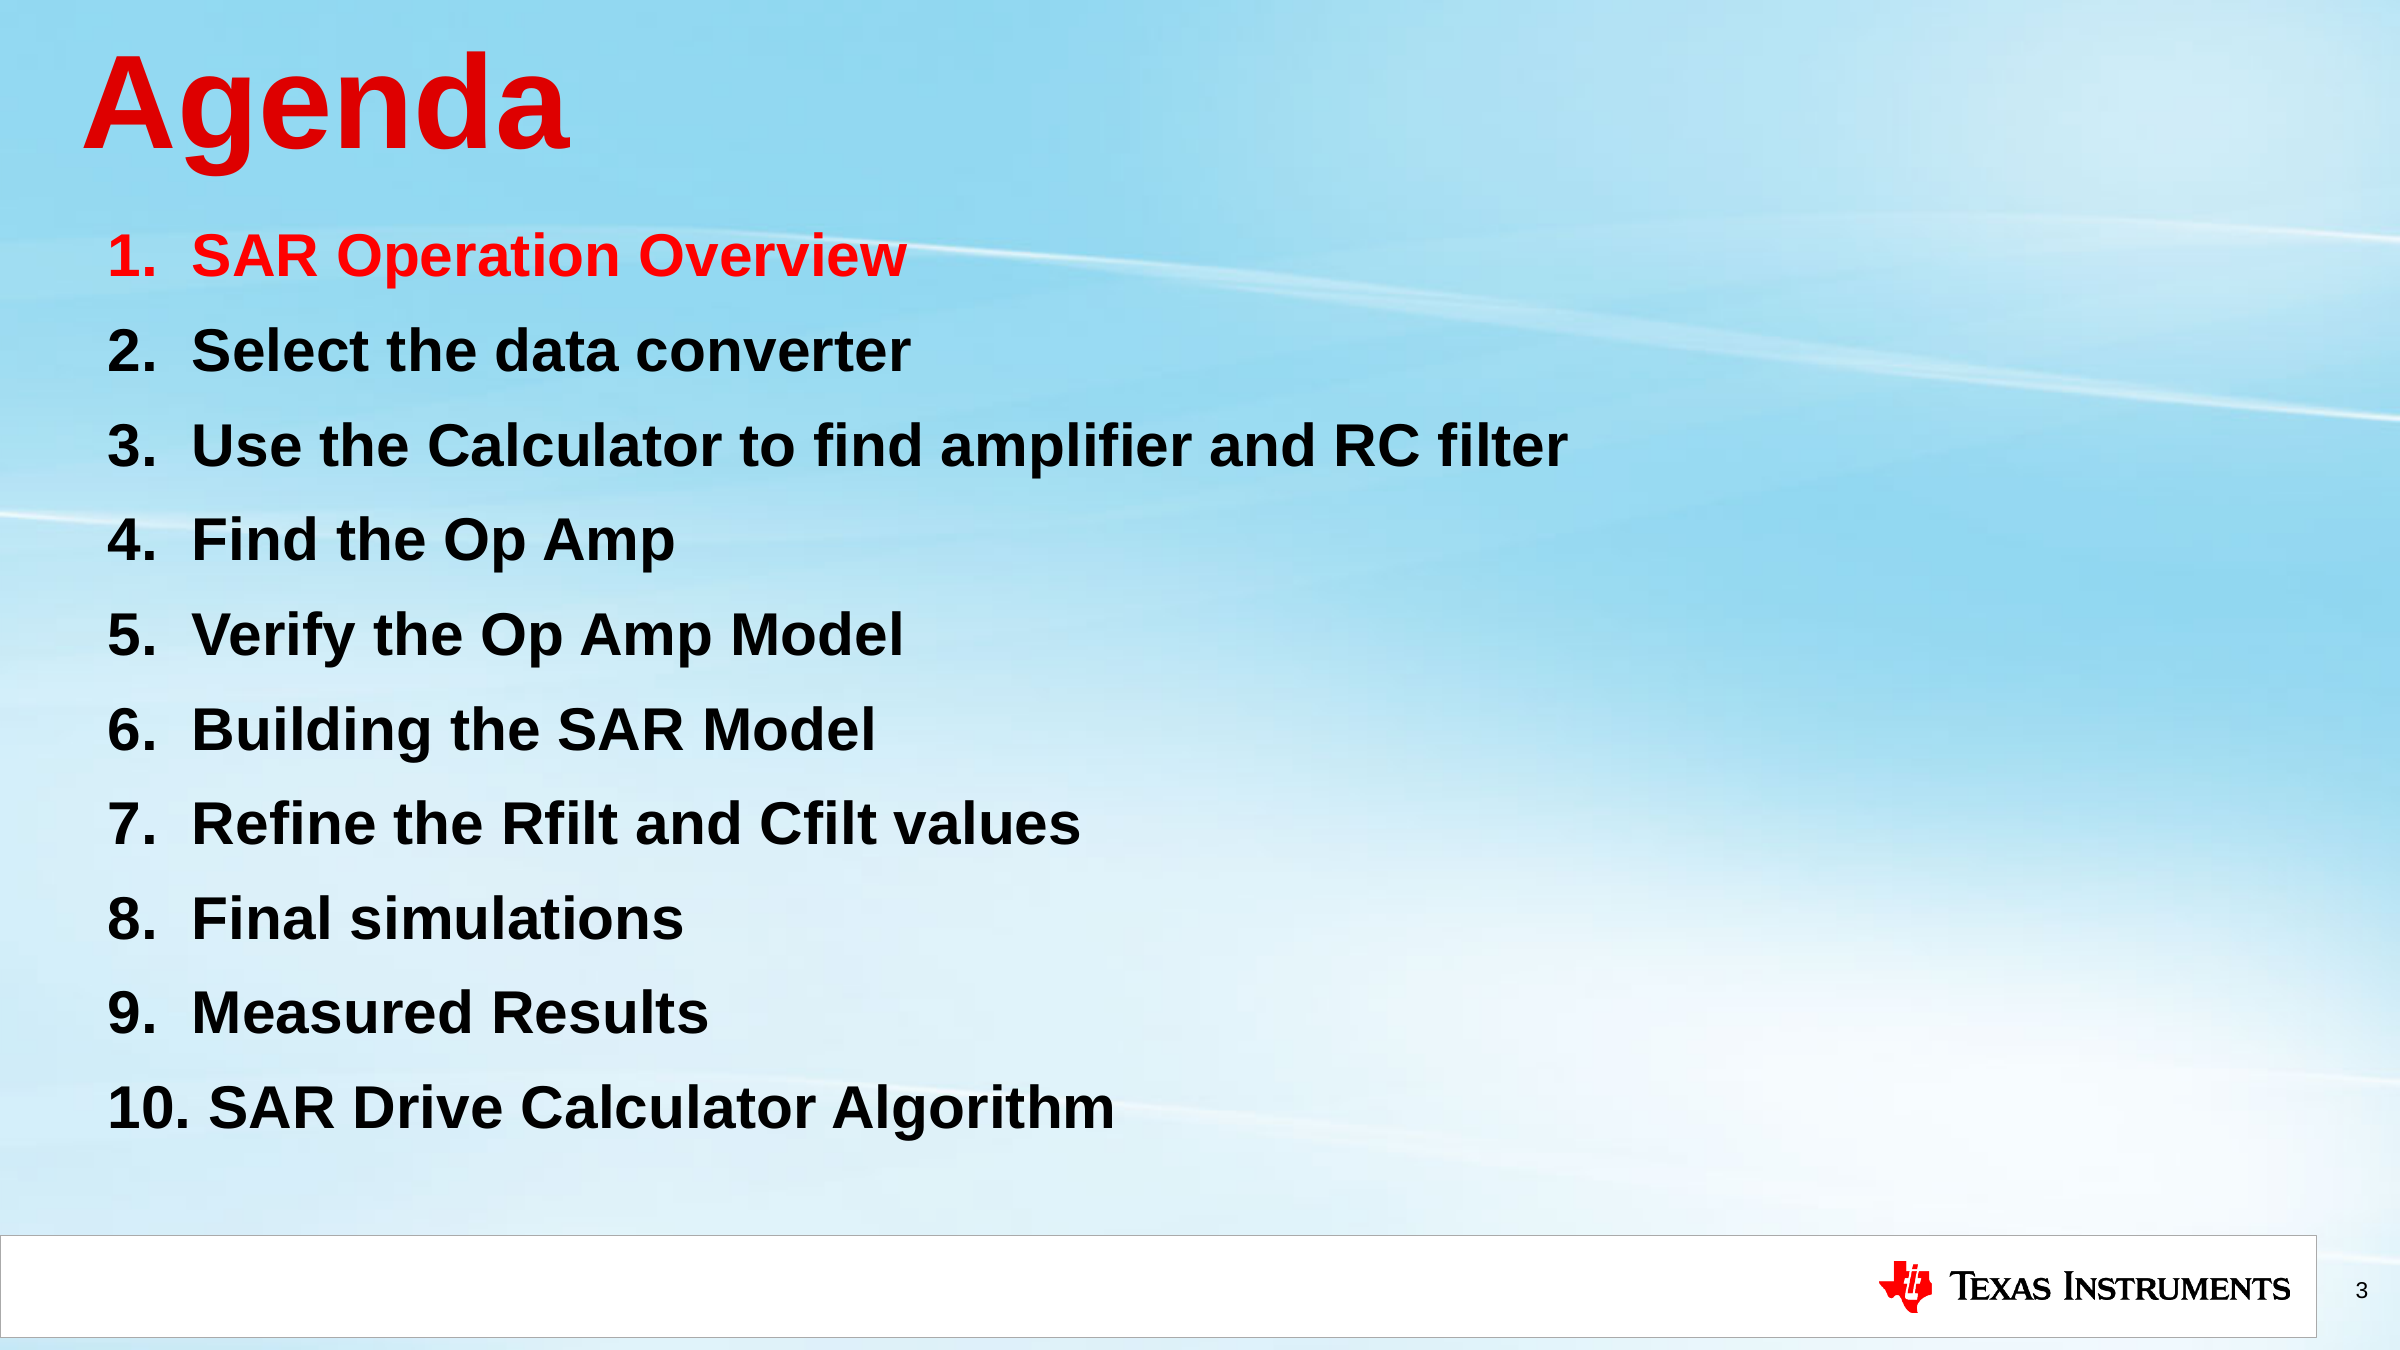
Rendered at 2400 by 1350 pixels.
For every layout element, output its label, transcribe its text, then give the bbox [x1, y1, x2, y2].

picture [1879, 1307, 2290, 1313]
text_box Agenda [60, 28, 2281, 189]
slide_number 3 [1828, 1265, 2389, 1307]
picture [1879, 1261, 2290, 1265]
text_box SAR Operation Overview Select the data converter Use the Calculator to find amplifier and RC filter Find the Op Amp Verify the Op Amp Model Building the SAR Model Refine the Rfilt and Cfilt values Final simulations Measured Results SAR Drive Calculator Algorithm [87, 206, 2310, 1180]
picture [0, 0, 2400, 1350]
